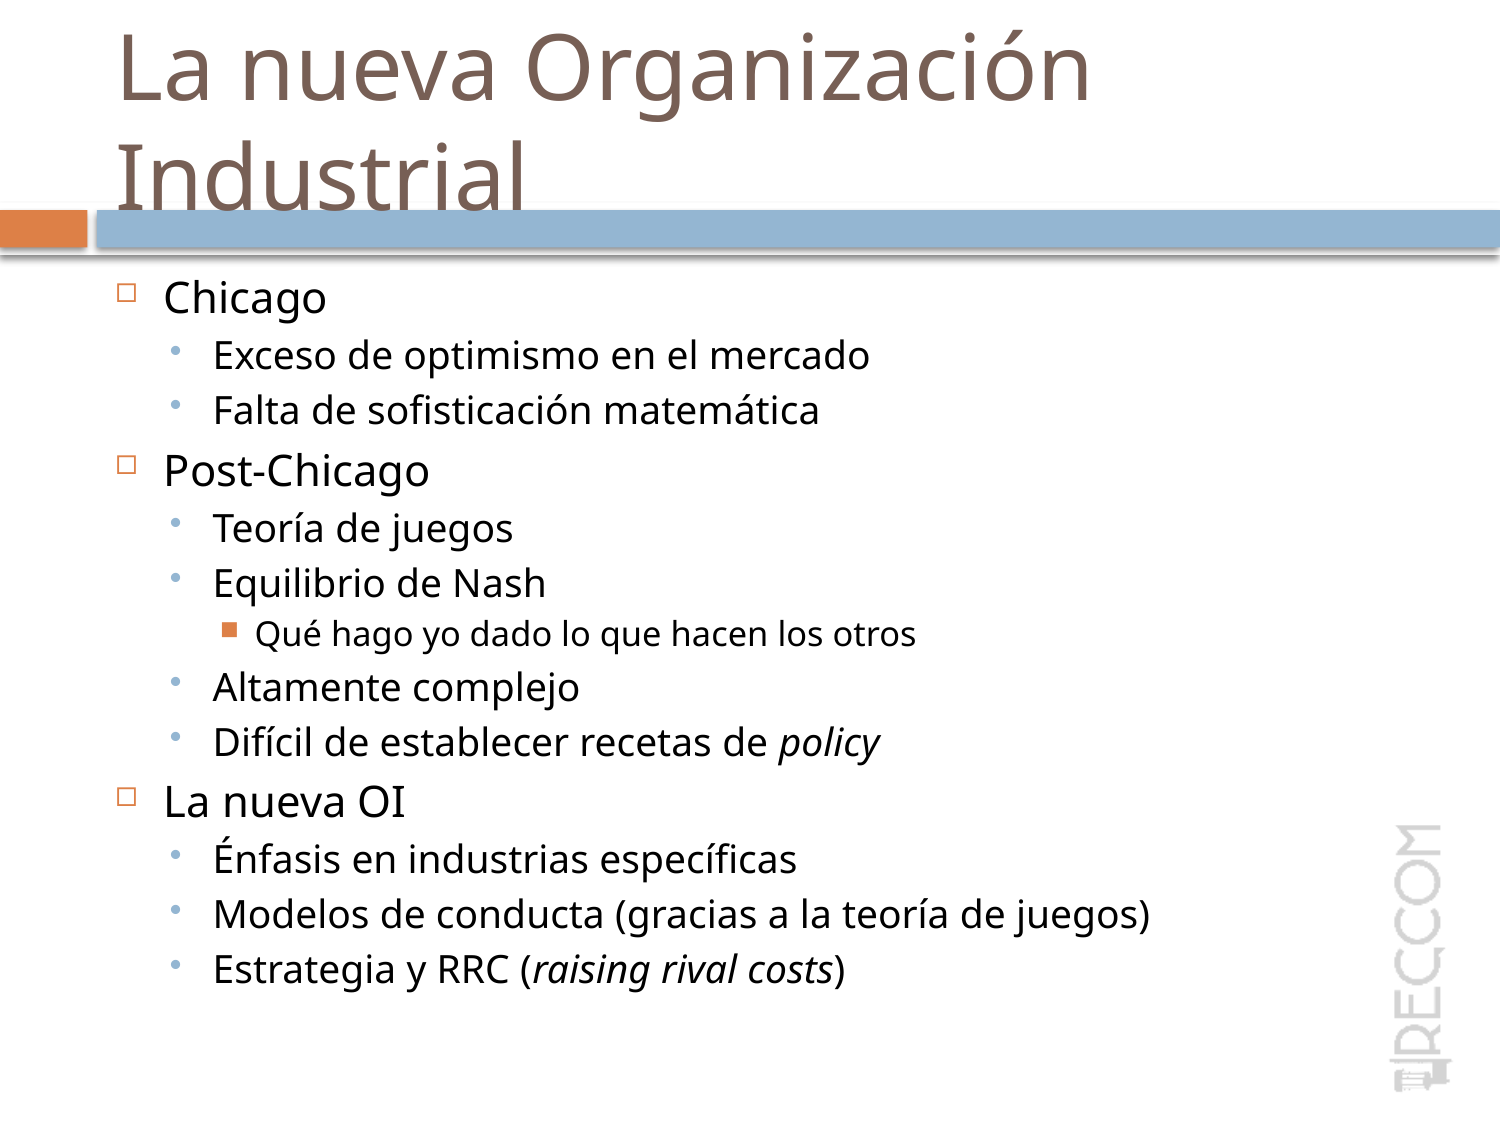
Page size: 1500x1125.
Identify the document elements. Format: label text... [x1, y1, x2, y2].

list Chicago Exceso de optimismo en el mercado Falta de sofisticación matemática Post-Chicago Teoría de juegos Equilibrio de Nash Qué hago yo dado lo que hacen los otros Altamente complejo Difícil de establecer recetas de policy La nueva OI Énfasis en industrias específicas Modelos de conducta (gracias a la teoría de juegos) Estrategia y RRC (raising rival costs) [100, 262, 1400, 1000]
title La nueva Organización Industrial [100, 37, 1438, 200]
